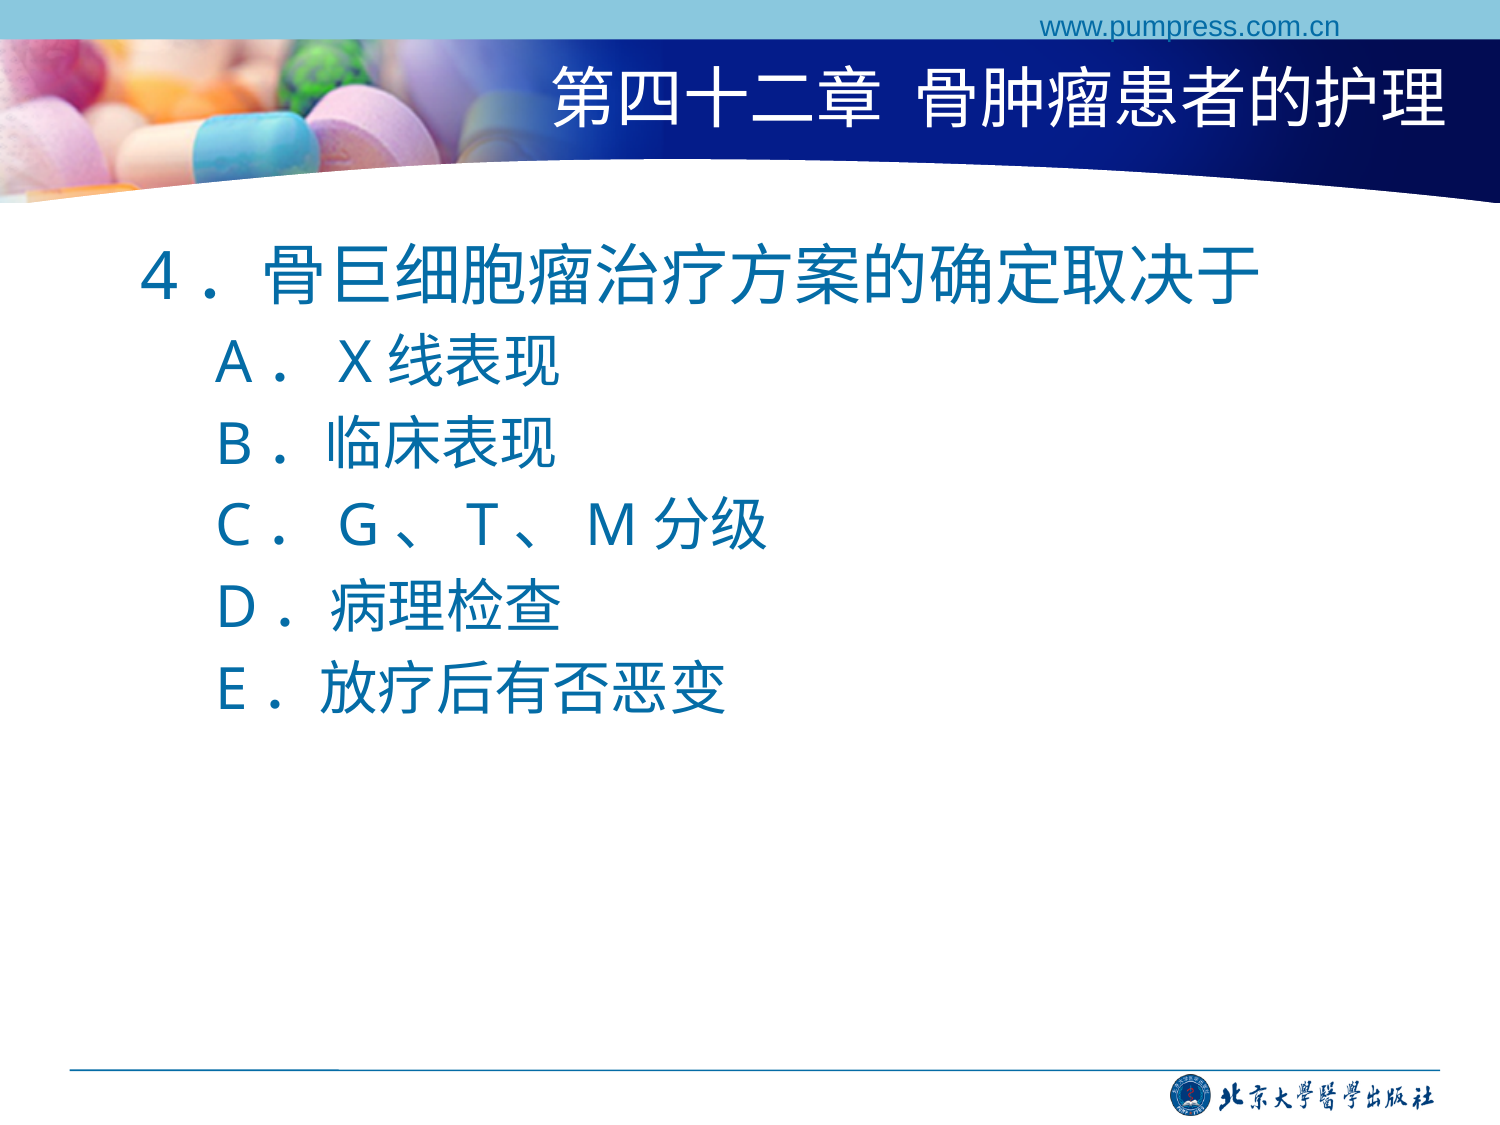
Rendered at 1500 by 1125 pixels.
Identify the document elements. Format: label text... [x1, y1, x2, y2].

list 4．骨巨细胞瘤治疗方案的确定取决于 A．X线表现 B．临床表现 C．G、T、M分级 D．病理检查 E．放疗后有否恶变 [49, 224, 1463, 1026]
picture [0, 40, 1500, 203]
title 第四十二章 骨肿瘤患者的护理 [137, 49, 1463, 143]
slide_number www.pumpress.com.cn [1025, 0, 1463, 38]
picture [1170, 1074, 1436, 1118]
